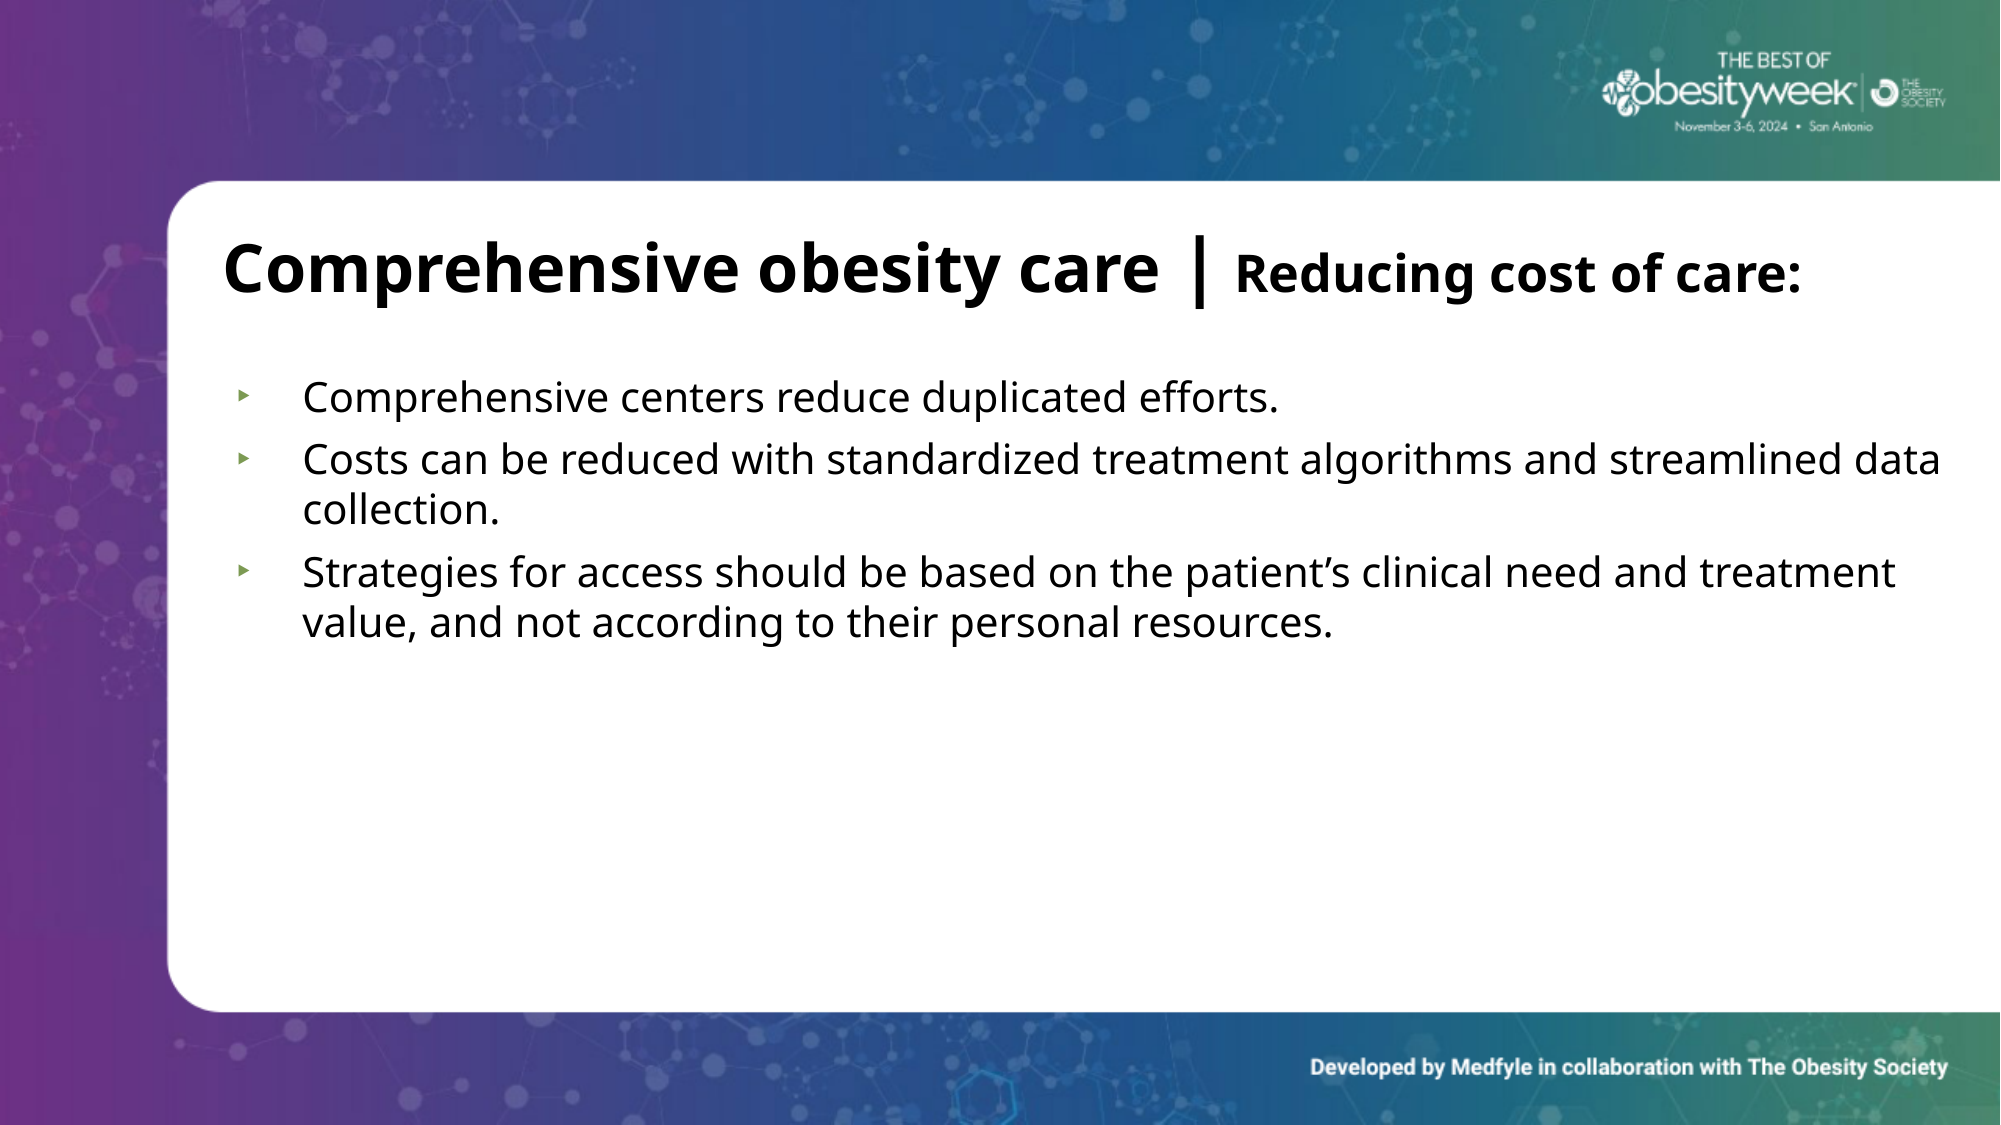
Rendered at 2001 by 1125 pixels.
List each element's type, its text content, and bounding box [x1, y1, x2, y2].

picture [0, 0, 2000, 1125]
list Comprehensive centers reduce duplicated efforts. Costs can be reduced with standardized treatment algorithms and streamlined data collection. Strategies for access should be based on the patient’s clinical need and treatment value, and not according to their personal resources. [212, 363, 1975, 1008]
title Comprehensive obesity care | Reducing cost of care: [207, 211, 1991, 326]
